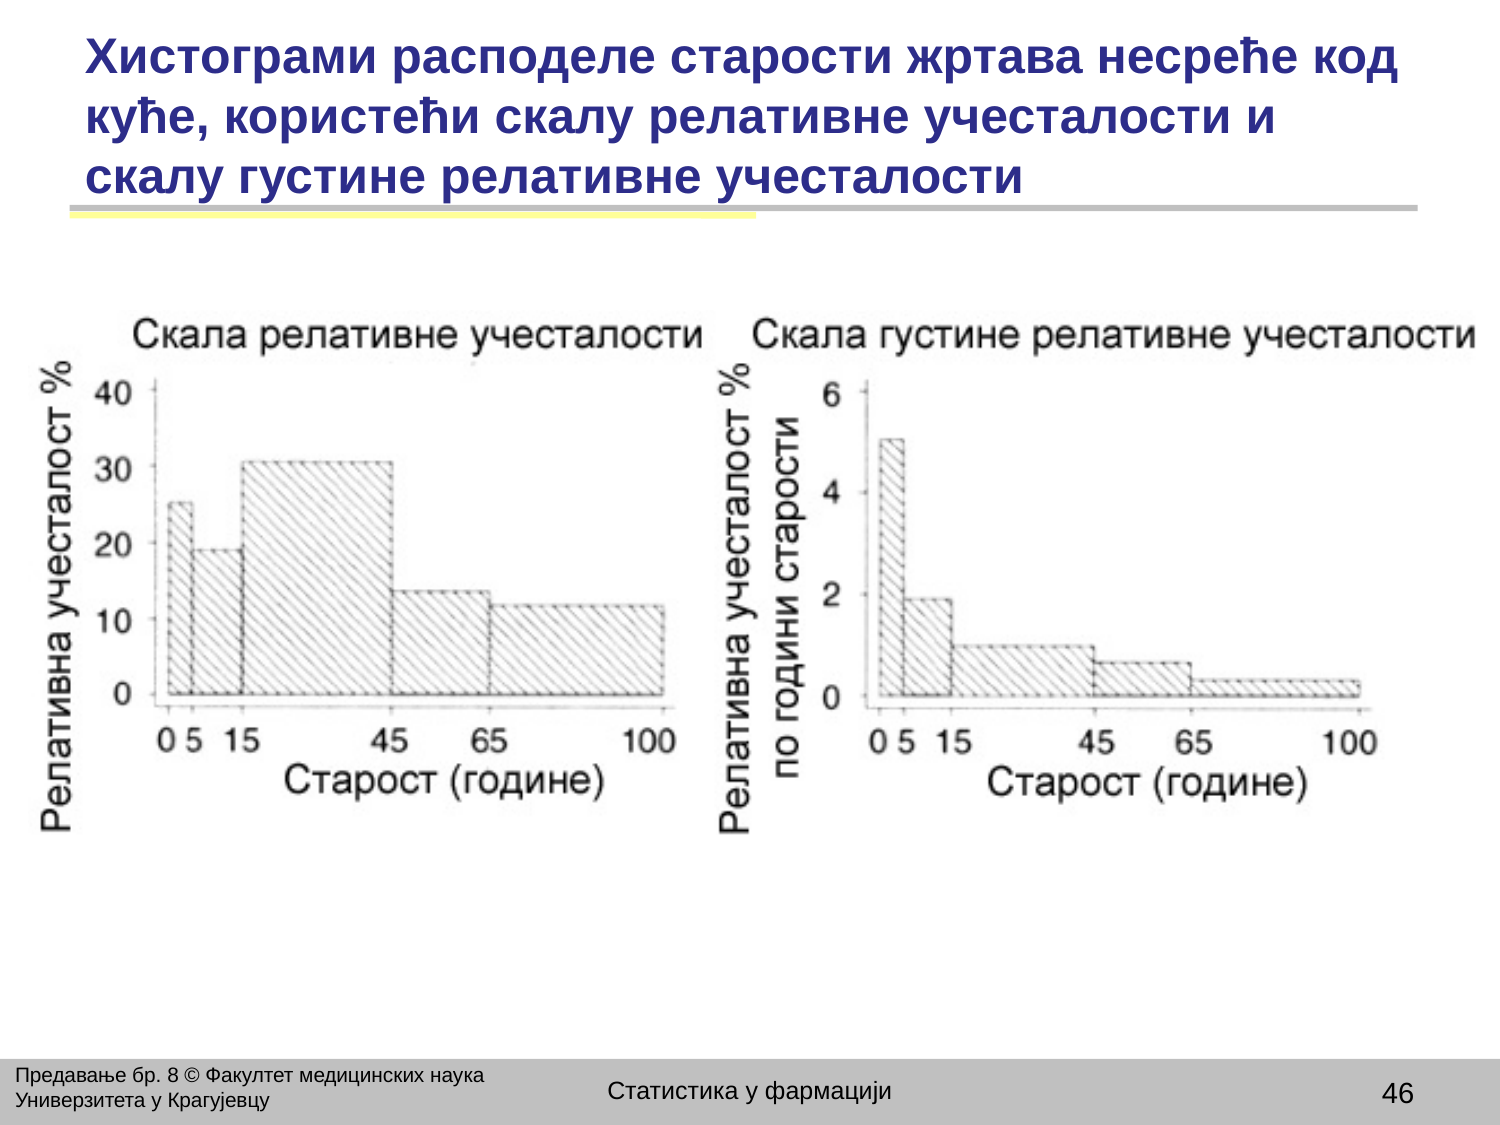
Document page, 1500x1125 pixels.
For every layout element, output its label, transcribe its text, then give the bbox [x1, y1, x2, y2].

picture [28, 310, 1482, 848]
title Хистограми расподеле старости жртава несреће код куће, користећи скалу релативне учесталости и скалу густине релативне учесталости [69, 19, 1426, 208]
footer Статистика у фармацији [512, 1066, 988, 1125]
slide_number Предавање бр. 8 © Факултет медицинских наука Универзитета у Крагујевцу [0, 1053, 631, 1108]
slide_number 46 [1079, 1066, 1430, 1125]
